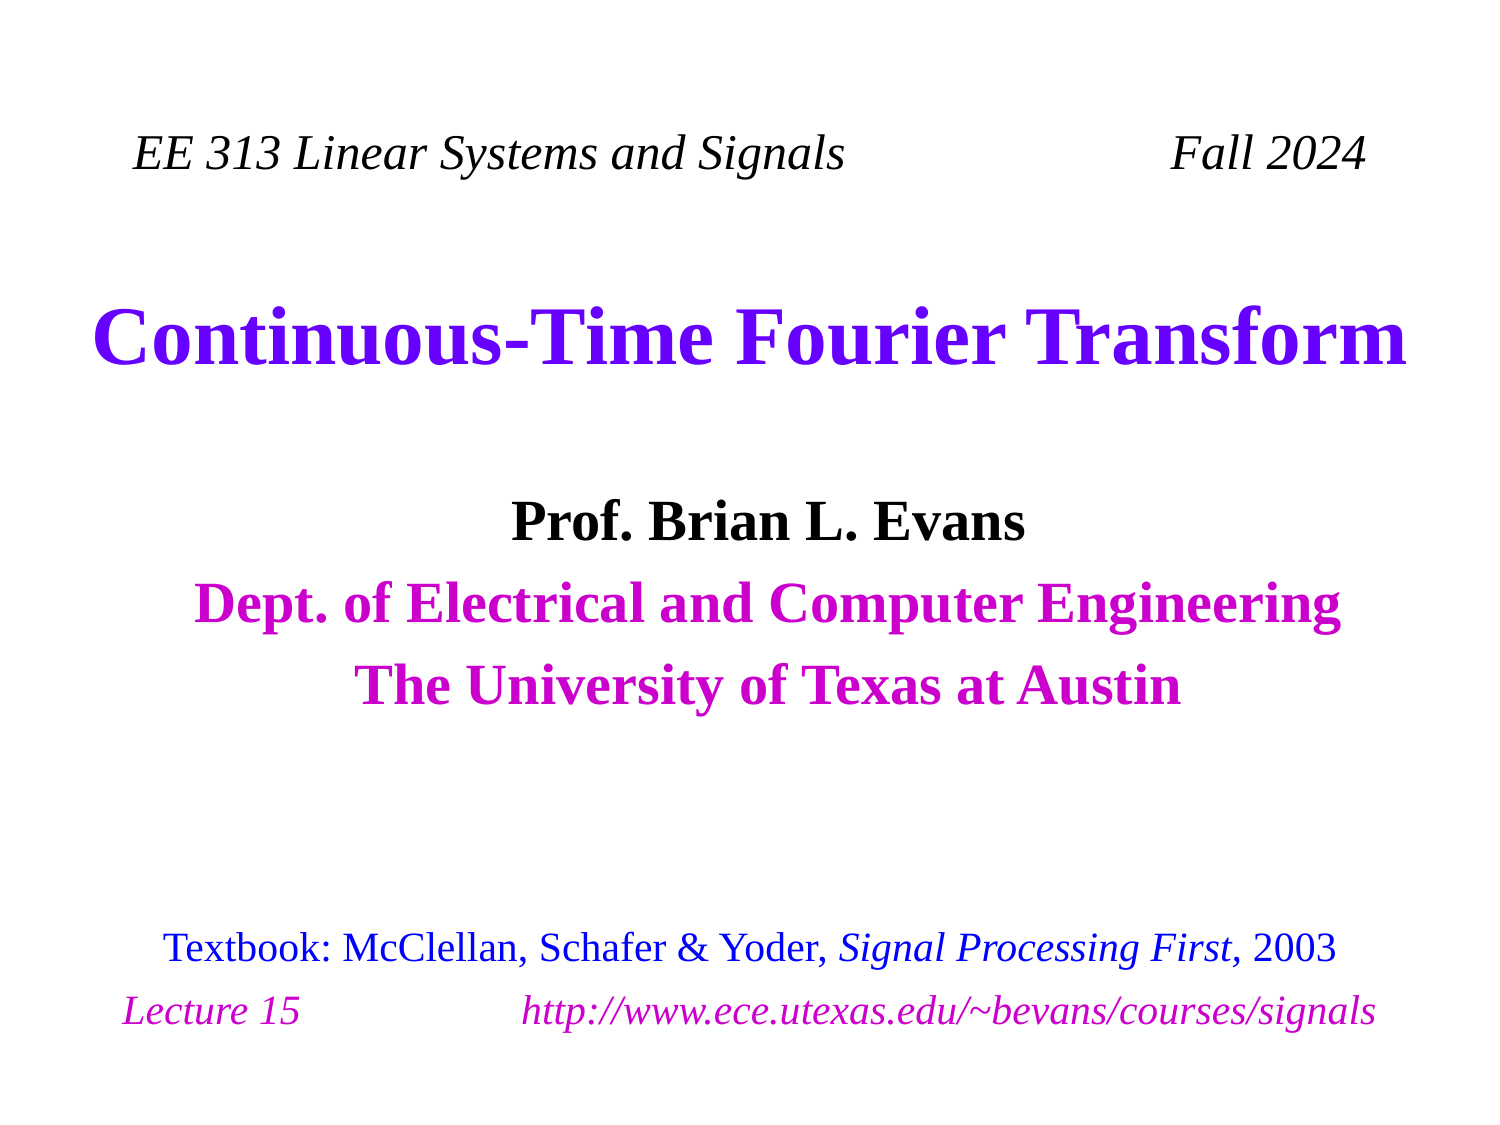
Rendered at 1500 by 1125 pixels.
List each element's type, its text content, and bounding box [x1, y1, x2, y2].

title Continuous-Time Fourier Transform [0, 237, 1500, 425]
text_box Textbook: McClellan, Schafer & Yoder, Signal Processing First, 2003 [0, 912, 1500, 978]
text_box Lecture 15 http://www.ece.utexas.edu/~bevans/courses/signals [0, 978, 1500, 1040]
text_box EE 313 Linear Systems and Signals Fall 2024 [0, 112, 1500, 188]
subtitle Prof. Brian L. Evans Dept. of Electrical and Computer Engineering The University of Texas at Austin [137, 474, 1400, 763]
